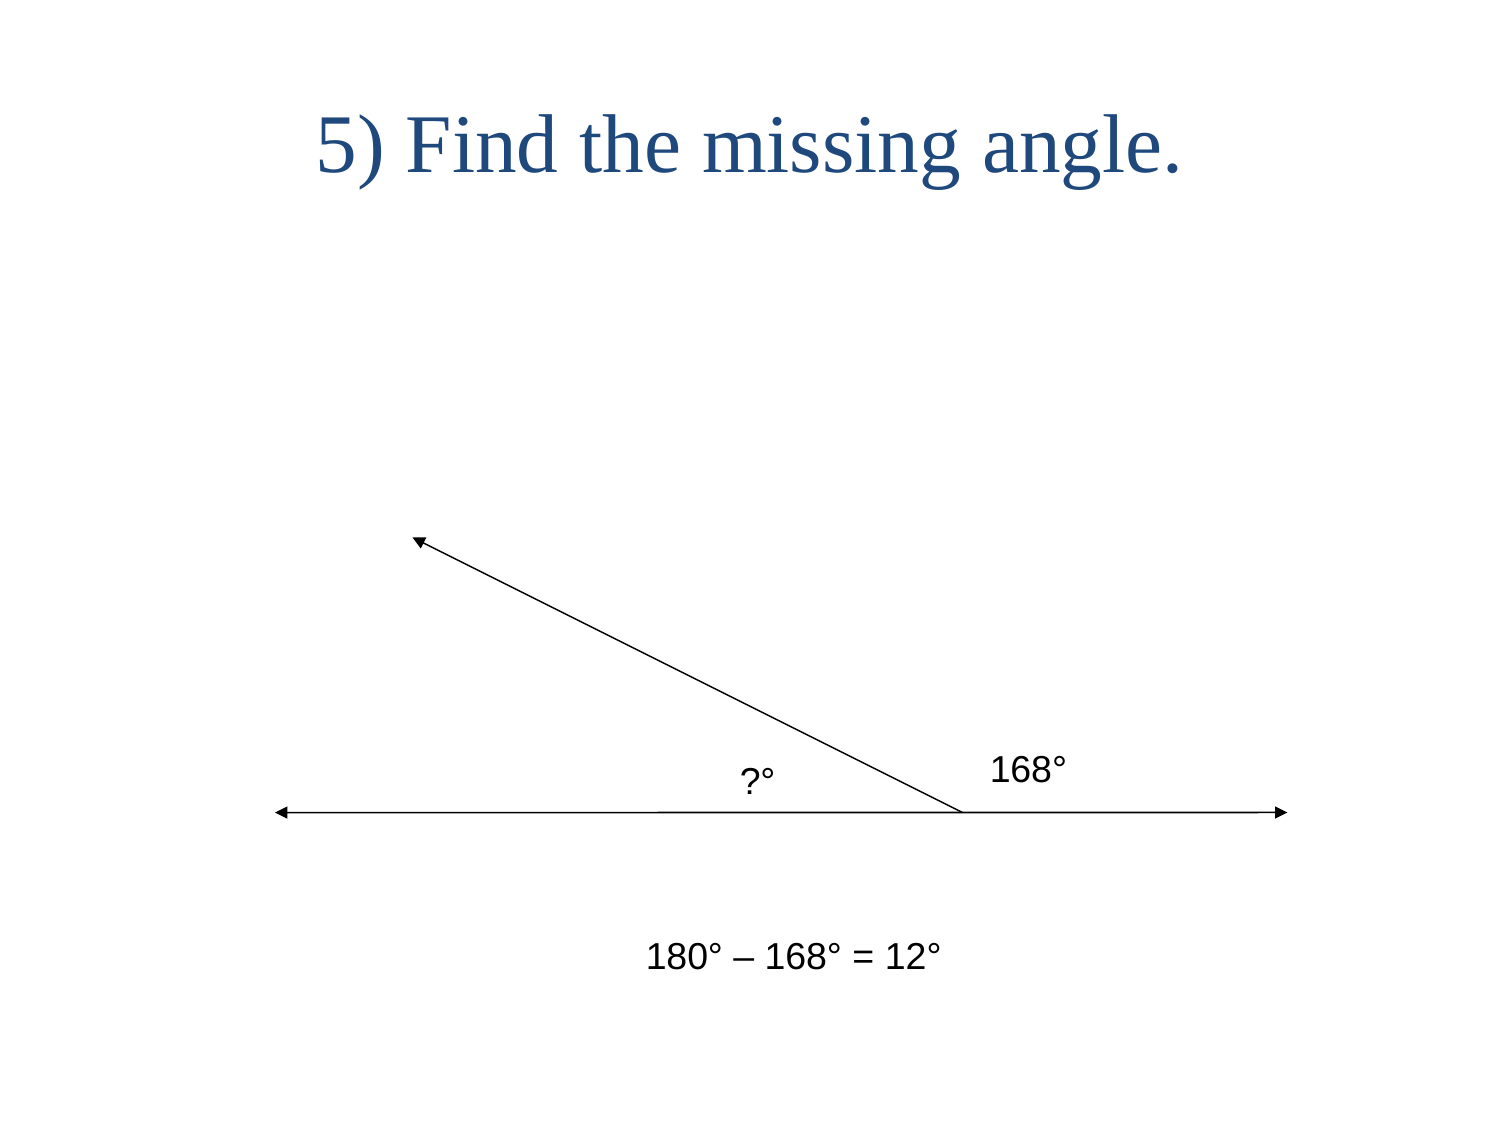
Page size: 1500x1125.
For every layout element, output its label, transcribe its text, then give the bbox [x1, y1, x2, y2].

text_box ?° [724, 749, 888, 810]
text_box 180° – 168° = 12° [524, 924, 1063, 985]
text_box [963, 806, 1288, 819]
text_box 168° [975, 737, 1088, 798]
text_box [274, 806, 961, 819]
text_box 5) Find the missing angle. [74, 45, 1425, 233]
text_box [412, 537, 836, 749]
